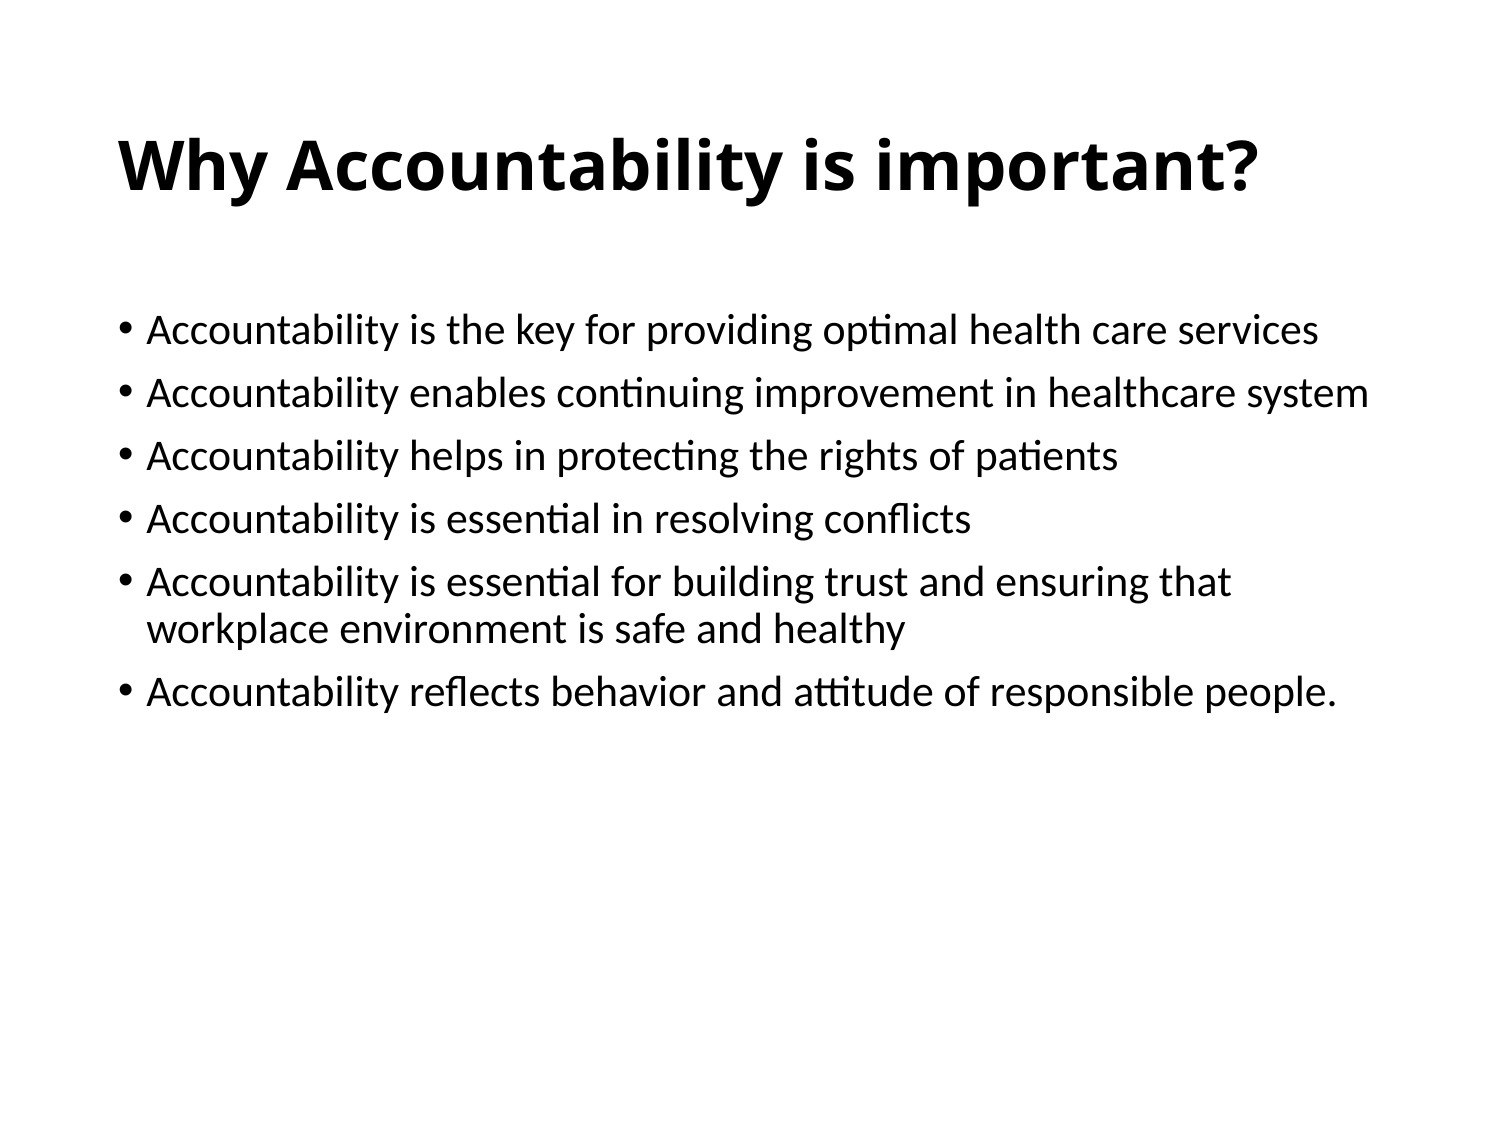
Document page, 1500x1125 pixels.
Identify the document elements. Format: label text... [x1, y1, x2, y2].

list Accountability is the key for providing optimal health care services Accountability enables continuing improvement in healthcare system Accountability helps in protecting the rights of patients Accountability is essential in resolving conflicts Accountability is essential for building trust and ensuring that workplace environment is safe and healthy Accountability reflects behavior and attitude of responsible people. [103, 299, 1397, 1014]
title Why Accountability is important? [103, 59, 1397, 278]
